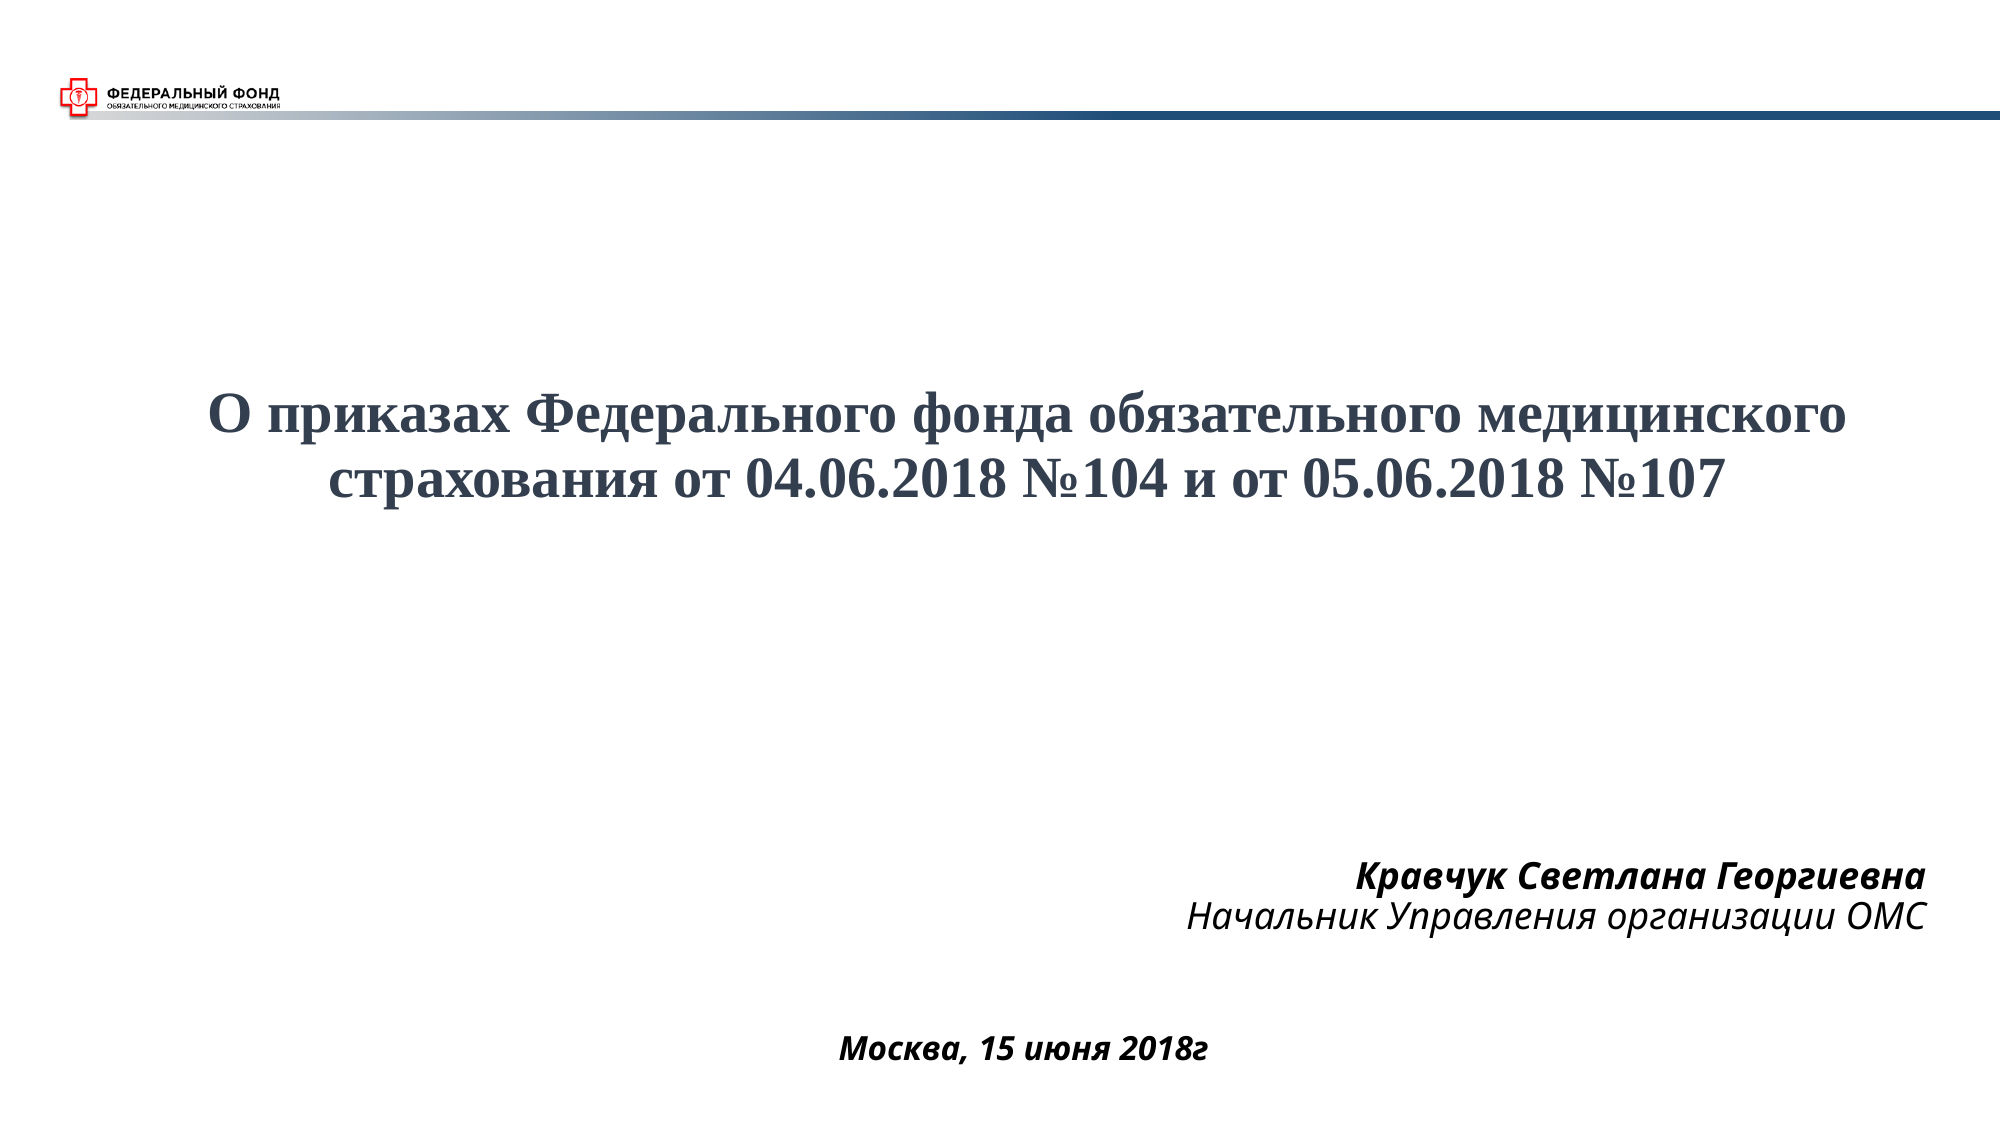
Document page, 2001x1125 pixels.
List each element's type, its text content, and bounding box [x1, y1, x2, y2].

subtitle О приказах Федерального фонда обязательного медицинского страхования от 04.06.2018 №104 и от 05.06.2018 №107 [152, 373, 1904, 571]
table_header Кравчук Светлана Георгиевна Начальник Управления организации ОМС [1039, 867, 1952, 976]
picture [58, 78, 280, 120]
table_header Москва, 15 июня 2018г [667, 1025, 1378, 1070]
